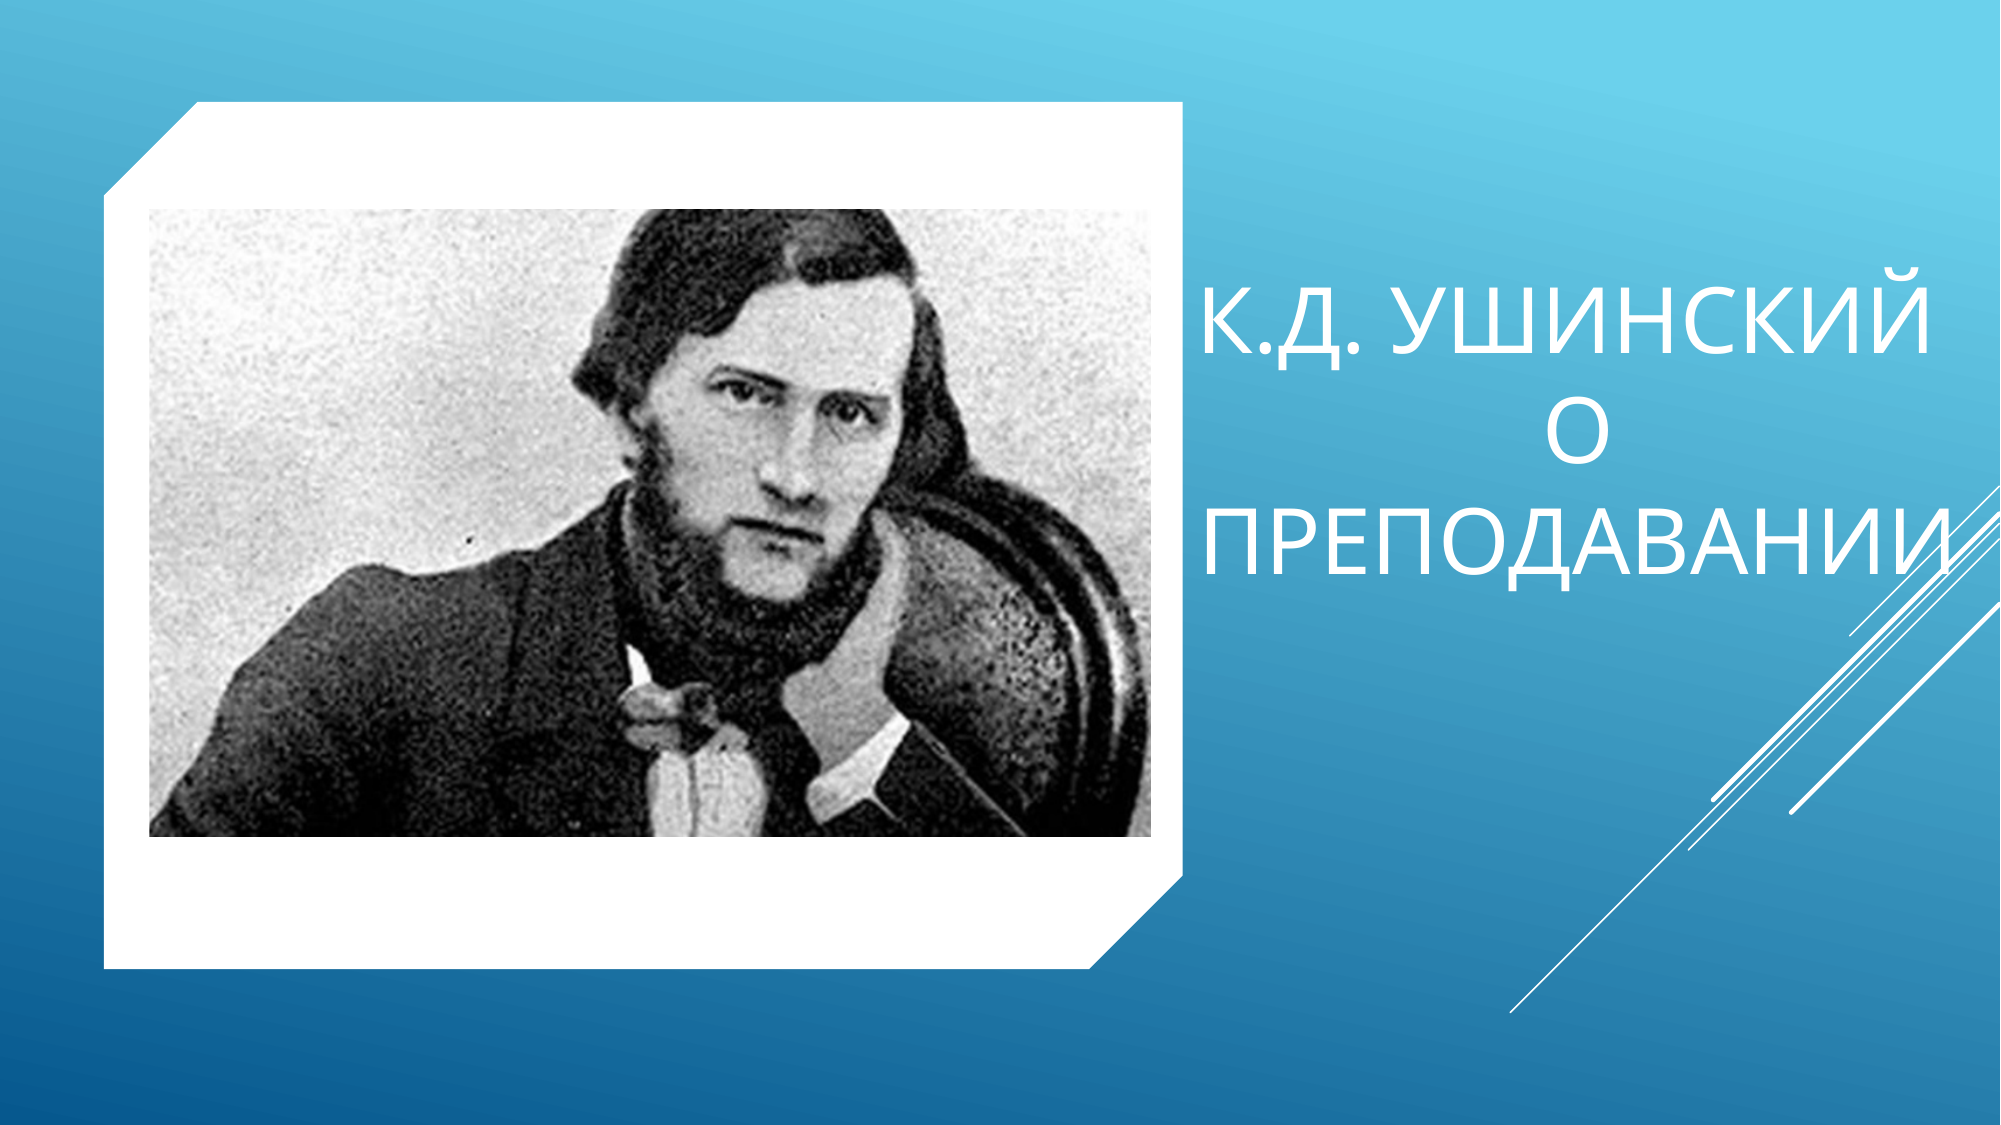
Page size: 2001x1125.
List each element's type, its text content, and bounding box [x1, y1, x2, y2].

picture [149, 209, 1152, 838]
text_box [102, 100, 1184, 971]
text_box [0, 0, 2000, 1125]
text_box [1510, 485, 2000, 1013]
title К.Д. Ушинский О ПРЕПОДАВАНИИ [1184, 103, 1988, 600]
